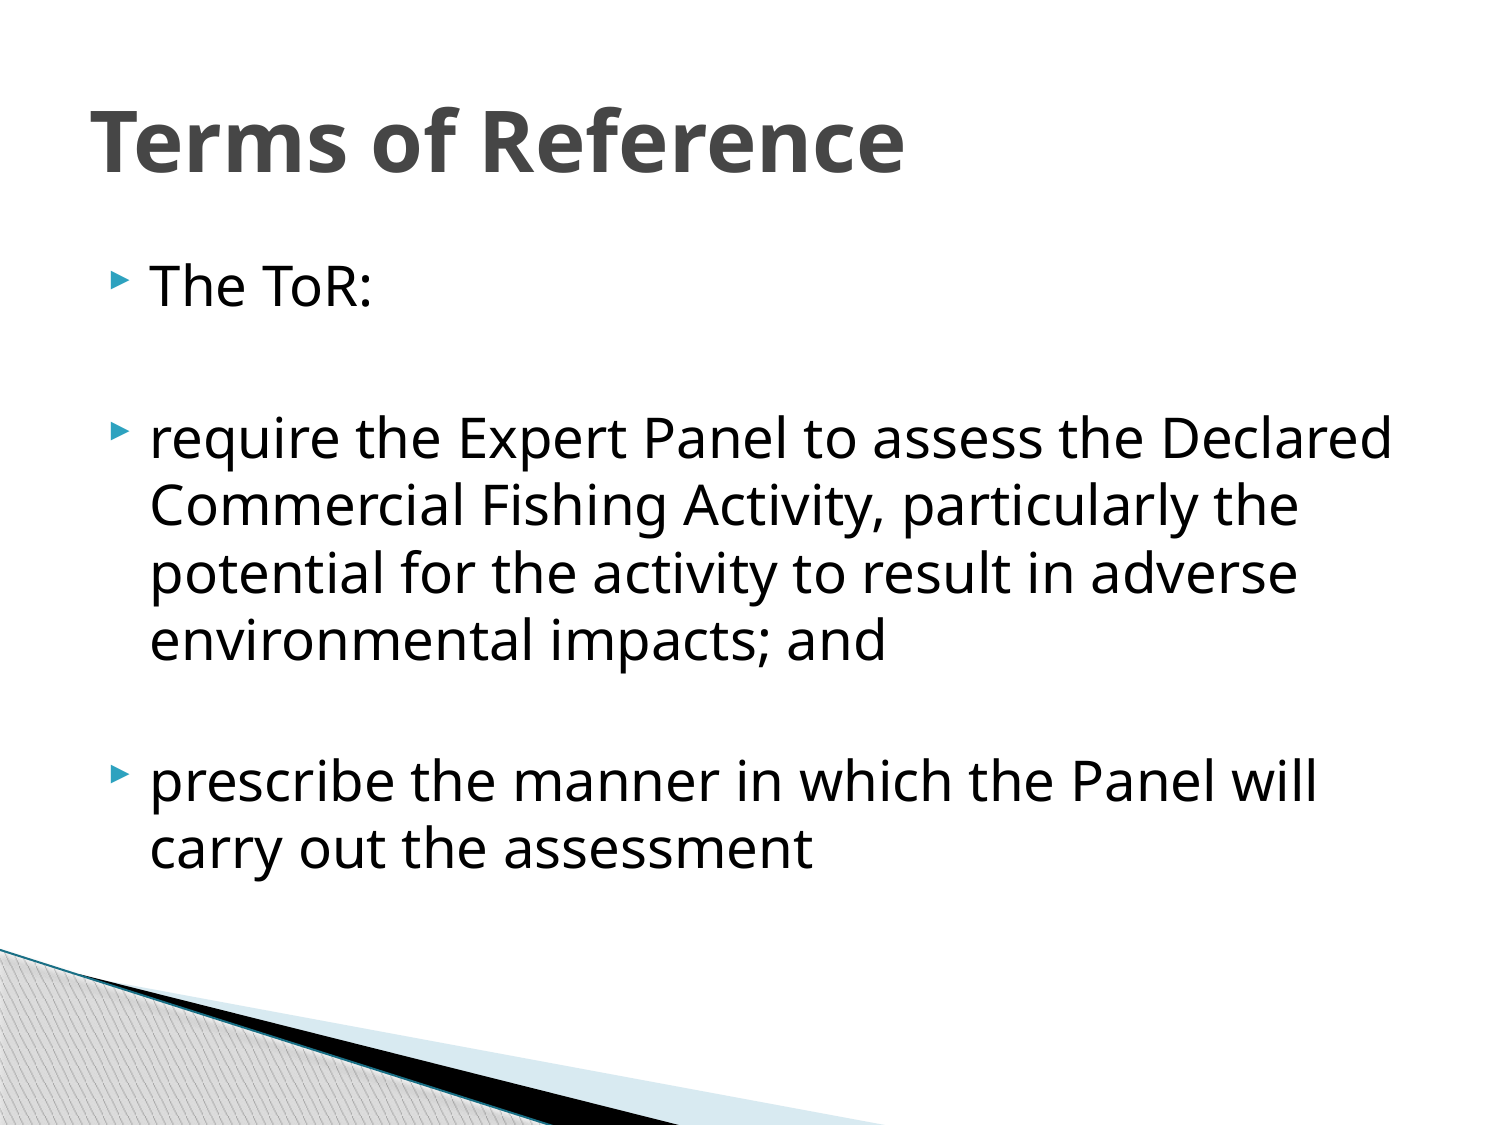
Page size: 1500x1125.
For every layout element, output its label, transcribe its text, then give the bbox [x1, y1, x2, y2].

list The ToR: require the Expert Panel to assess the Declared Commercial Fishing Activity, particularly the potential for the activity to result in adverse environmental impacts; and prescribe the manner in which the Panel will carry out the assessment [75, 243, 1425, 986]
title Terms of Reference [75, 45, 1425, 233]
